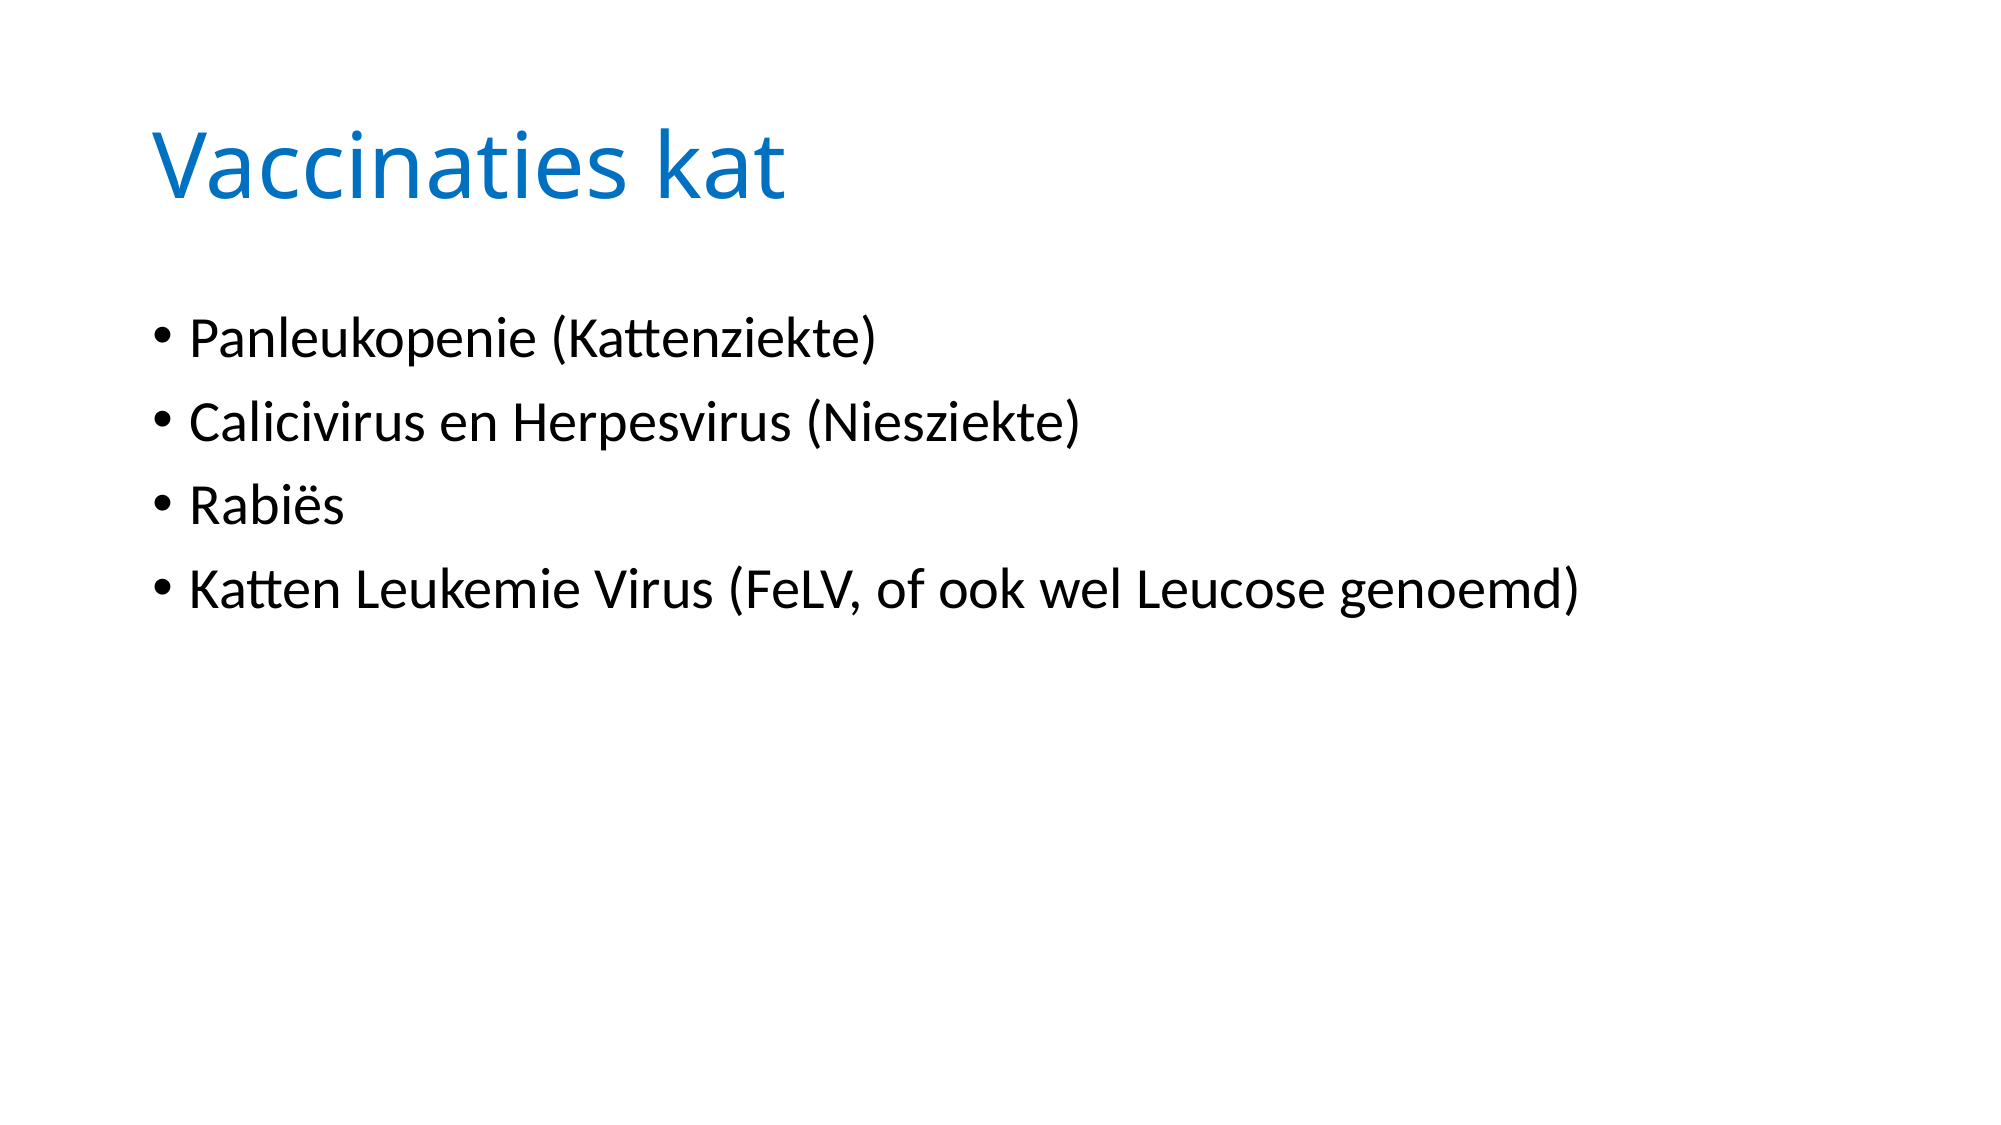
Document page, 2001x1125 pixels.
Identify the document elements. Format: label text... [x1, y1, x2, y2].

title Vaccinaties kat [137, 59, 1863, 278]
list Panleukopenie (Kattenziekte) Calicivirus en Herpesvirus (Niesziekte) Rabiës Katten Leukemie Virus (FeLV, of ook wel Leucose genoemd) [137, 299, 1863, 1014]
